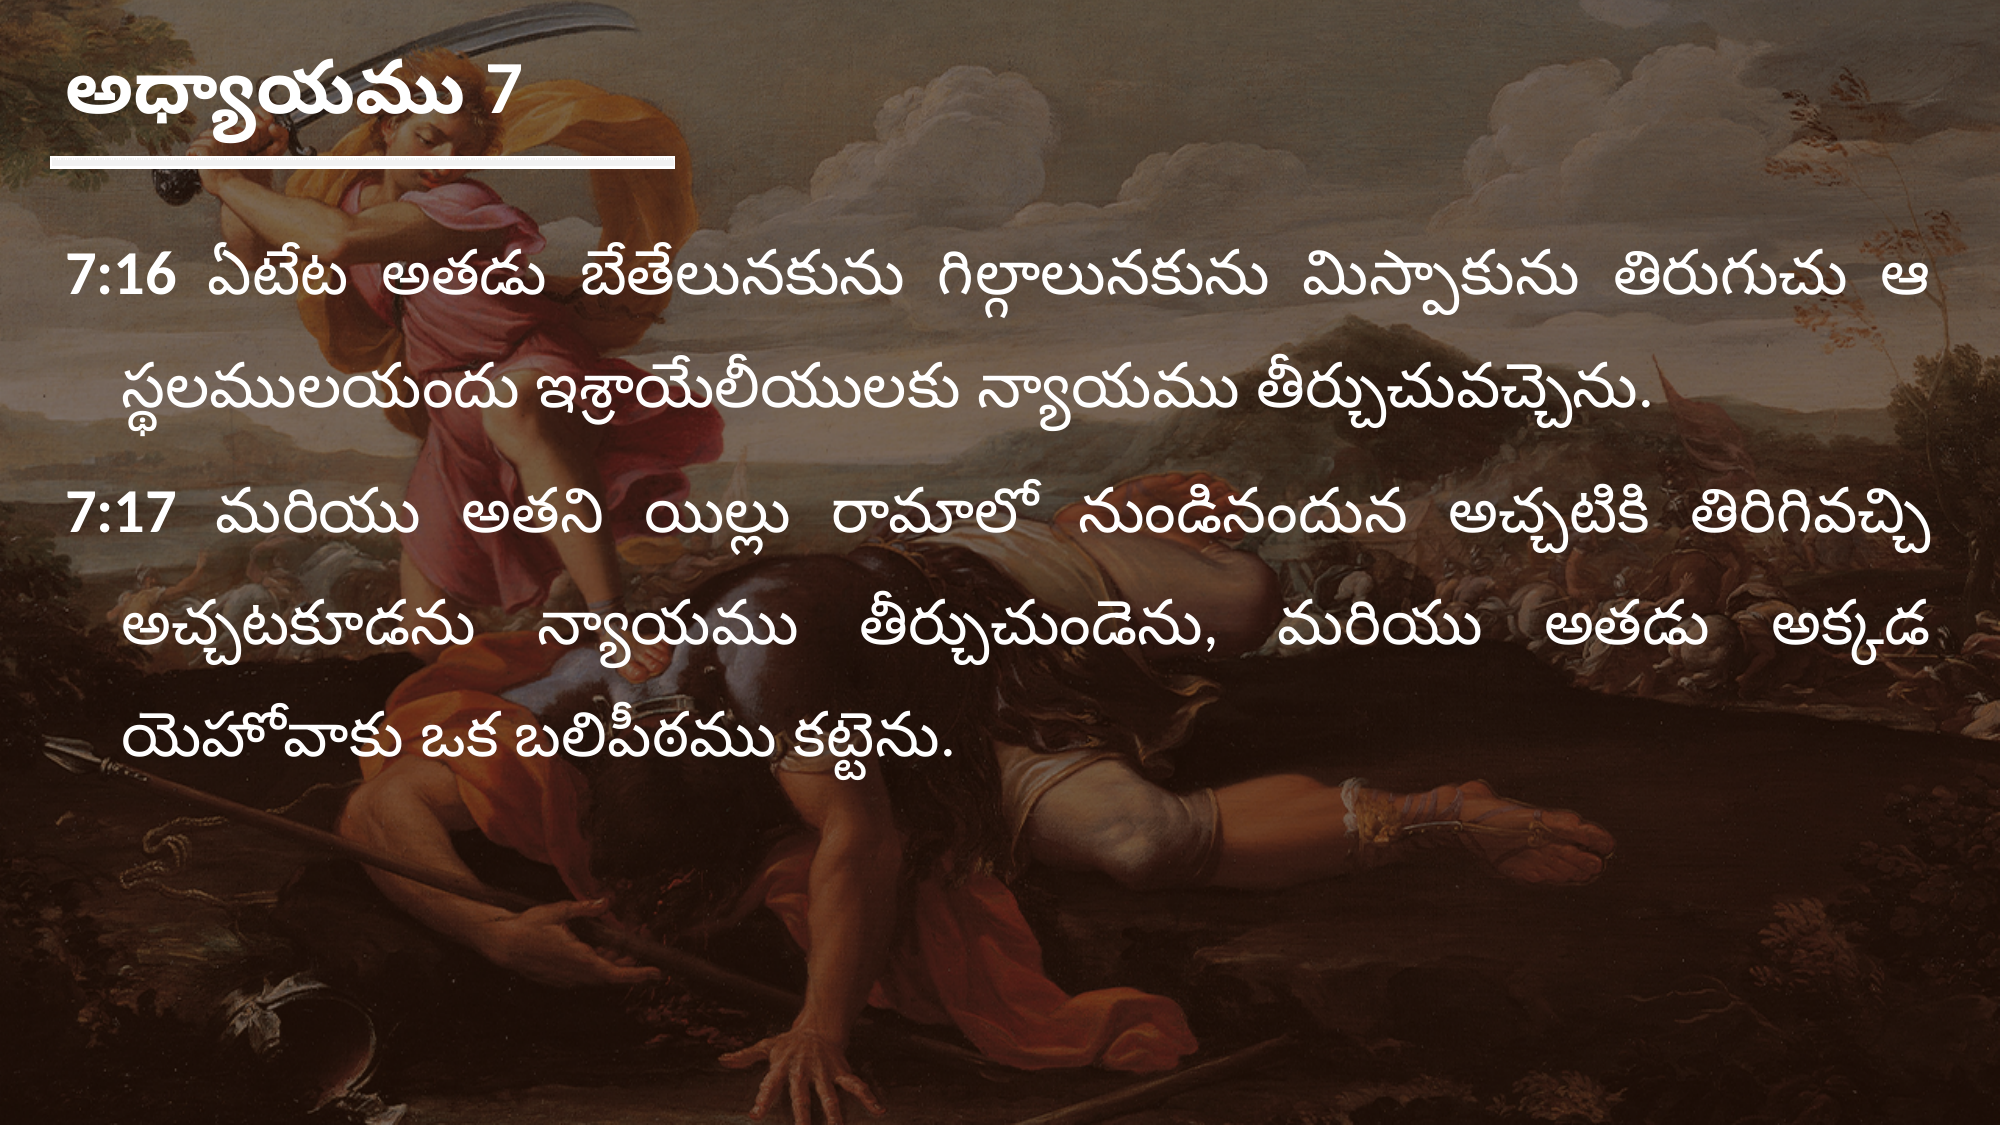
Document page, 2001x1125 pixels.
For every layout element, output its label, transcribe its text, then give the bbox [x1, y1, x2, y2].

list 7:16 ఏటేట అతడు బేతేలునకును గిల్గాలునకును మిస్పాకును తిరుగుచు ఆ స్థలములయందు ఇశ్రాయేలీయులకు న్యాయము తీర్చుచువచ్చెను. 7:17 మరియు అతని యిల్లు రామాలో నుండినందున అచ్చటికి తిరిగివచ్చి అచ్చటకూడను న్యాయము తీర్చుచుండెను, మరియు అతడు అక్కడ యెహోవాకు ఒక బలిపీఠము కట్టెను. [50, 187, 1946, 1063]
title అధ్యాయము 7 [50, 0, 1925, 167]
picture [0, 0, 2000, 1125]
